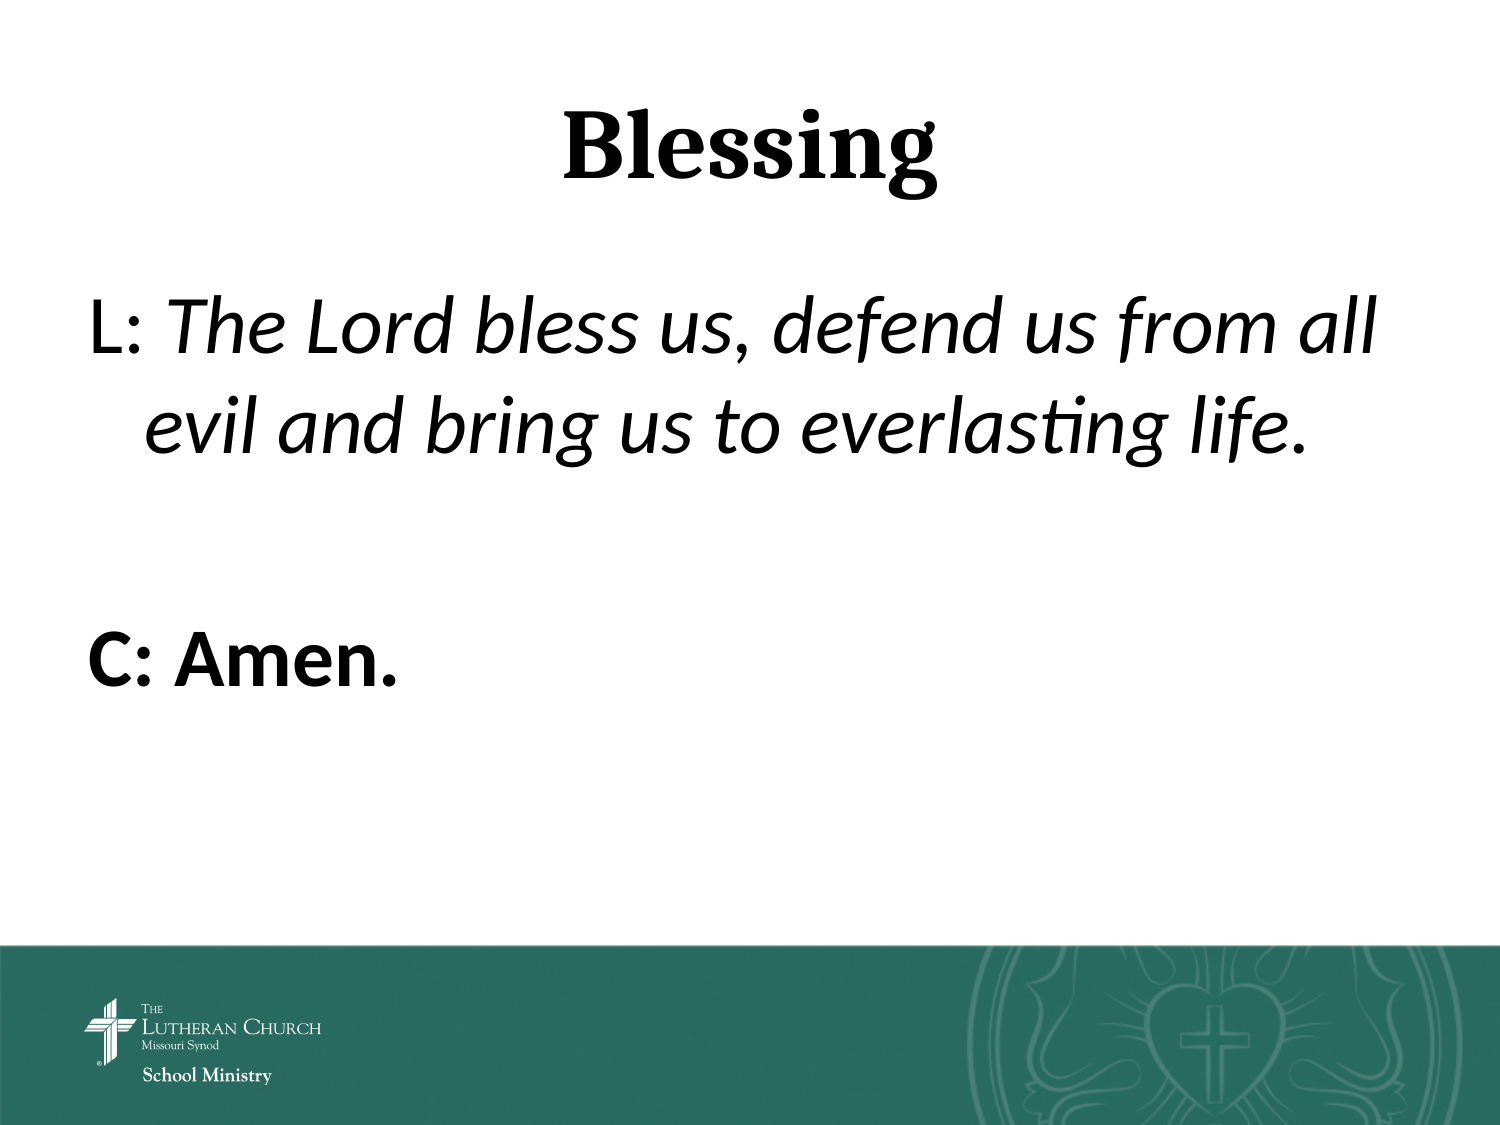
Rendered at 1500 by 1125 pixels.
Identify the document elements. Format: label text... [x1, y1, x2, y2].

title Blessing [73, 45, 1428, 233]
picture [0, 0, 1500, 1125]
list L: The Lord bless us, defend us from all evil and bring us to everlasting life. C: Amen. [73, 262, 1428, 975]
